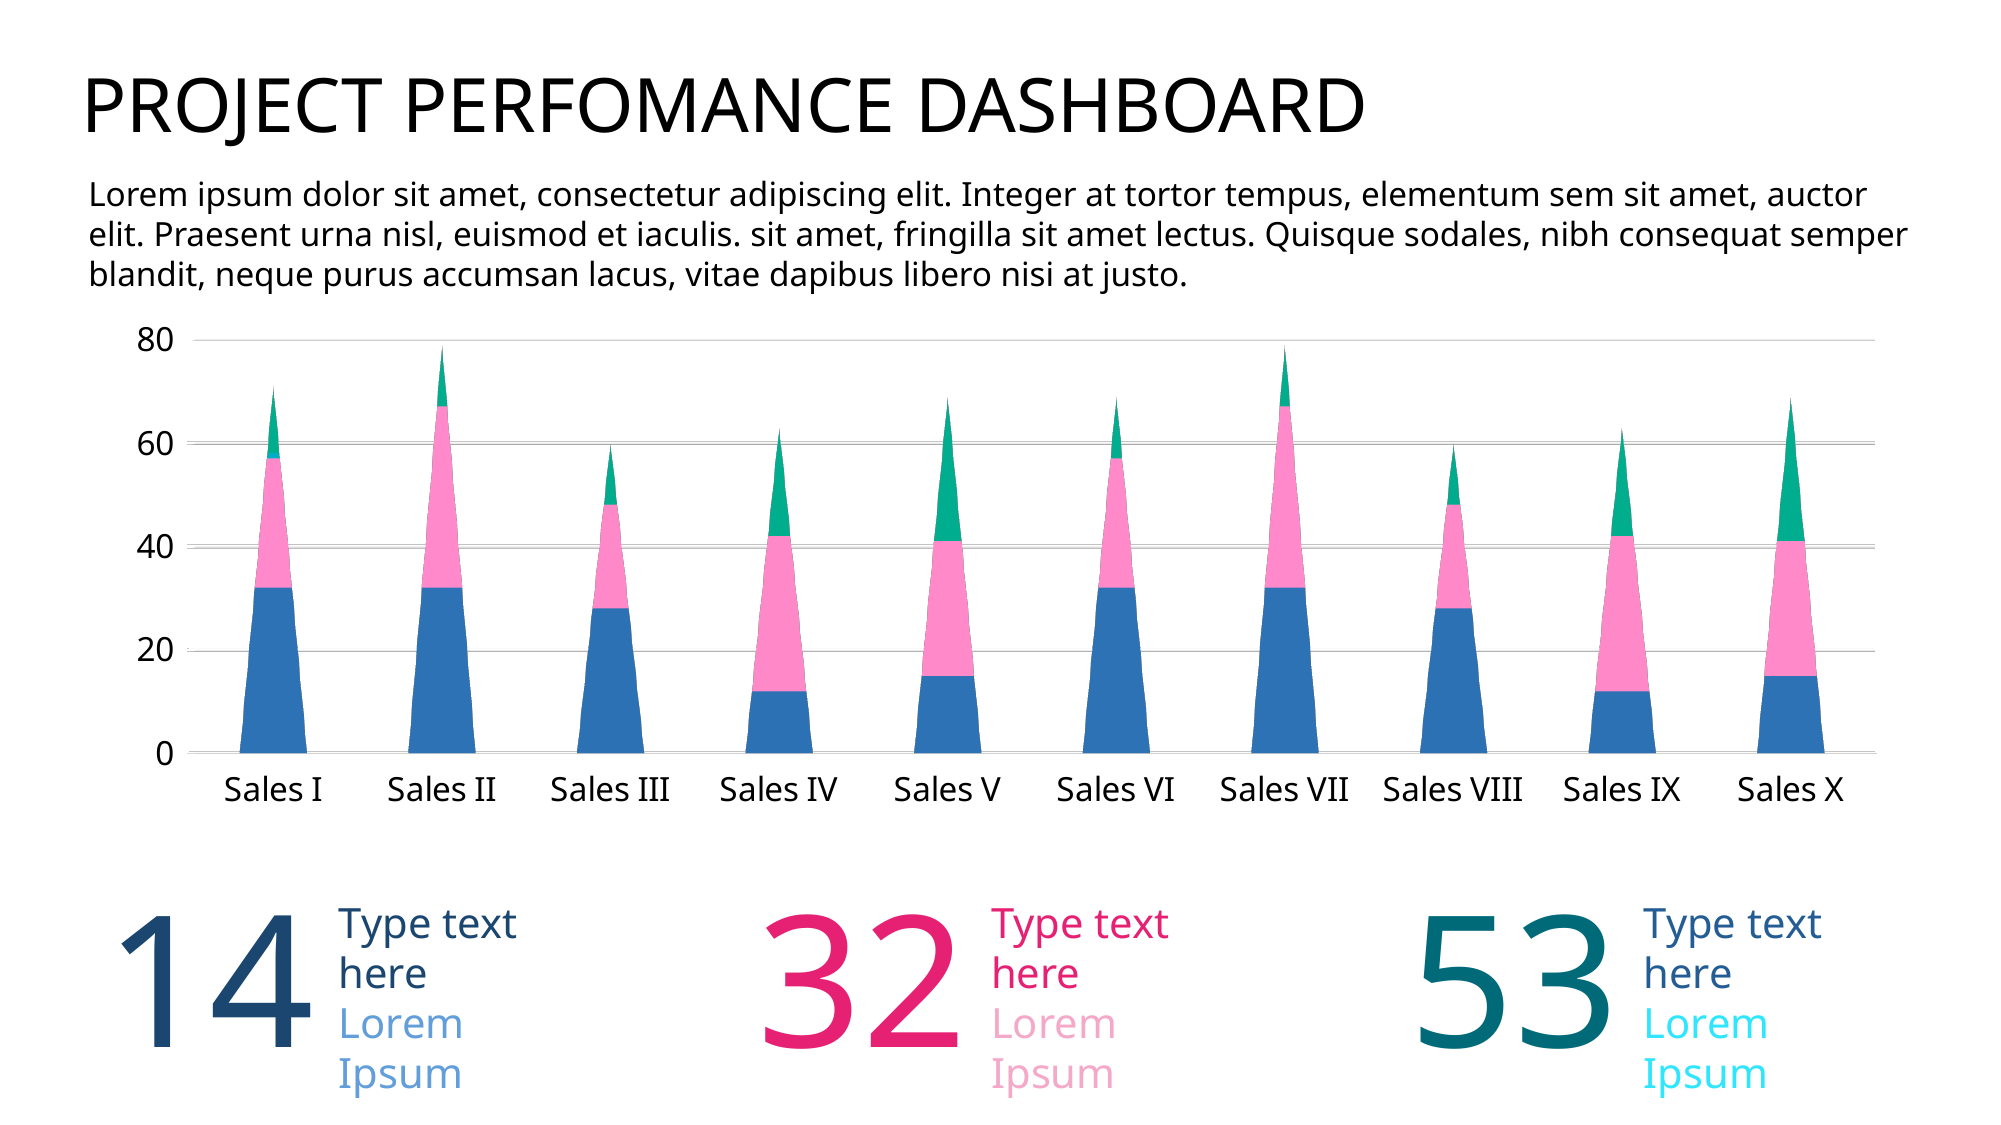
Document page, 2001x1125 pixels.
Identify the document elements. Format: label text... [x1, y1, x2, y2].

text_box 32 [742, 856, 1211, 1092]
chart [61, 316, 1939, 826]
text_box Type text here Lorem Ipsum [323, 889, 614, 1105]
text_box Type text here Lorem Ipsum [1628, 889, 1918, 1105]
text_box 14 [90, 856, 559, 1092]
title PROJECT PERFOMANCE DASHBOARD [66, 0, 1944, 218]
text_box Lorem ipsum dolor sit amet, consectetur adipiscing elit. Integer at tortor tempus, elementum sem sit amet, auctor elit. Praesent urna nisl, euismod et iaculis. sit amet, fringilla sit amet lectus. Quisque sodales, nibh consequat semper blandit, neque purus accumsan lacus, vitae dapibus libero nisi at justo. [73, 165, 1944, 300]
text_box Type text here Lorem Ipsum [976, 889, 1266, 1105]
text_box 53 [1395, 856, 1863, 1092]
